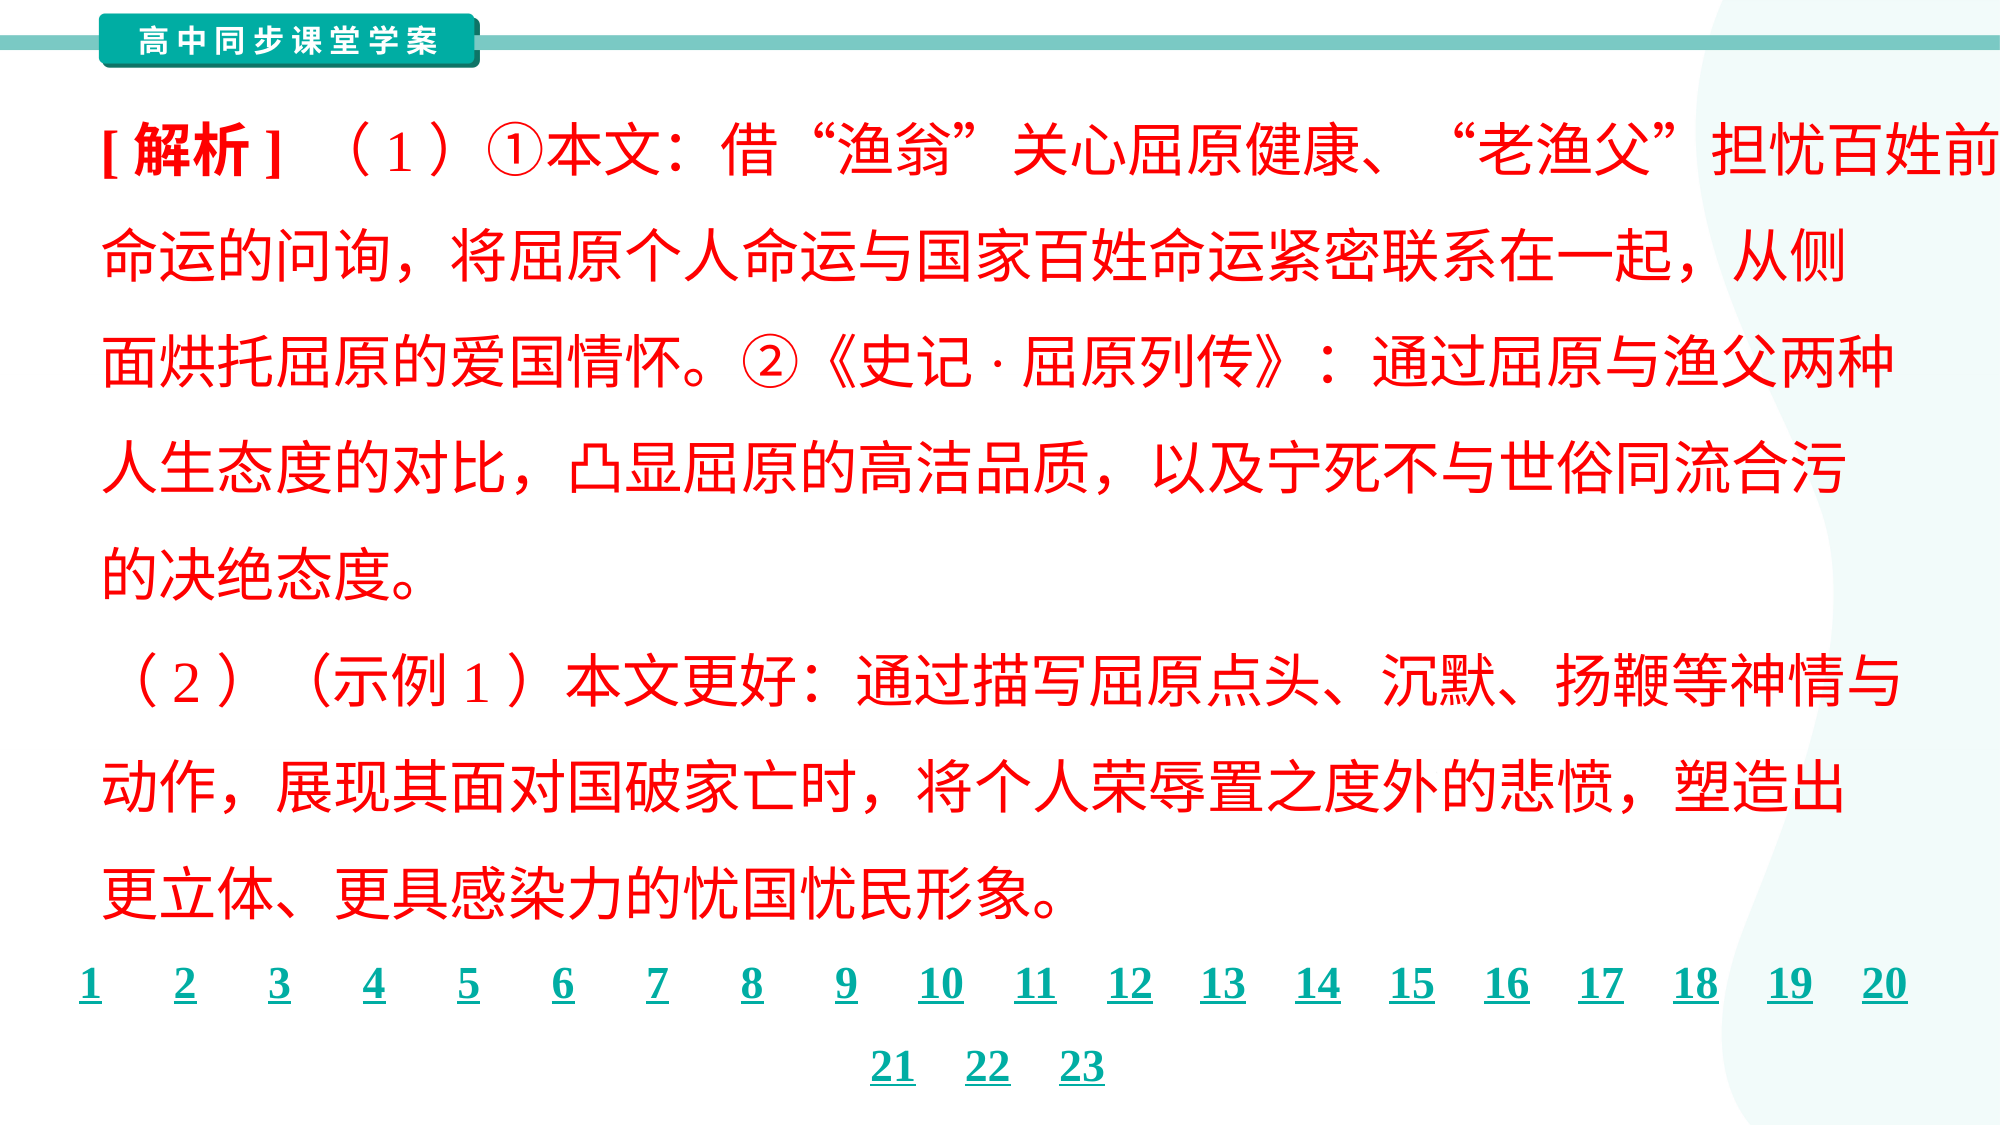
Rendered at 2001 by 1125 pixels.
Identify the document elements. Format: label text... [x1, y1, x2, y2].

text_box [解析] （1）①本文：借“渔翁”关心屈原健康、“老渔父”担忧百姓前途 命运的问询，将屈原个人命运与国家百姓命运紧密联系在一起，从侧 面烘托屈原的爱国情怀。②《史记·屈原列传》：通过屈原与渔父两种 人生态度的对比，凸显屈原的高洁品质，以及宁死不与世俗同流合污 的决绝态度。 （2）（示例1）本文更好：通过描写屈原点头、沉默、扬鞭等神情与 动作，展现其面对国破家亡时，将个人荣辱置之度外的悲愤，塑造出 更立体、更具感染力的忧国忧民形象。 [100, 76, 1899, 927]
picture [0, 0, 2000, 1125]
